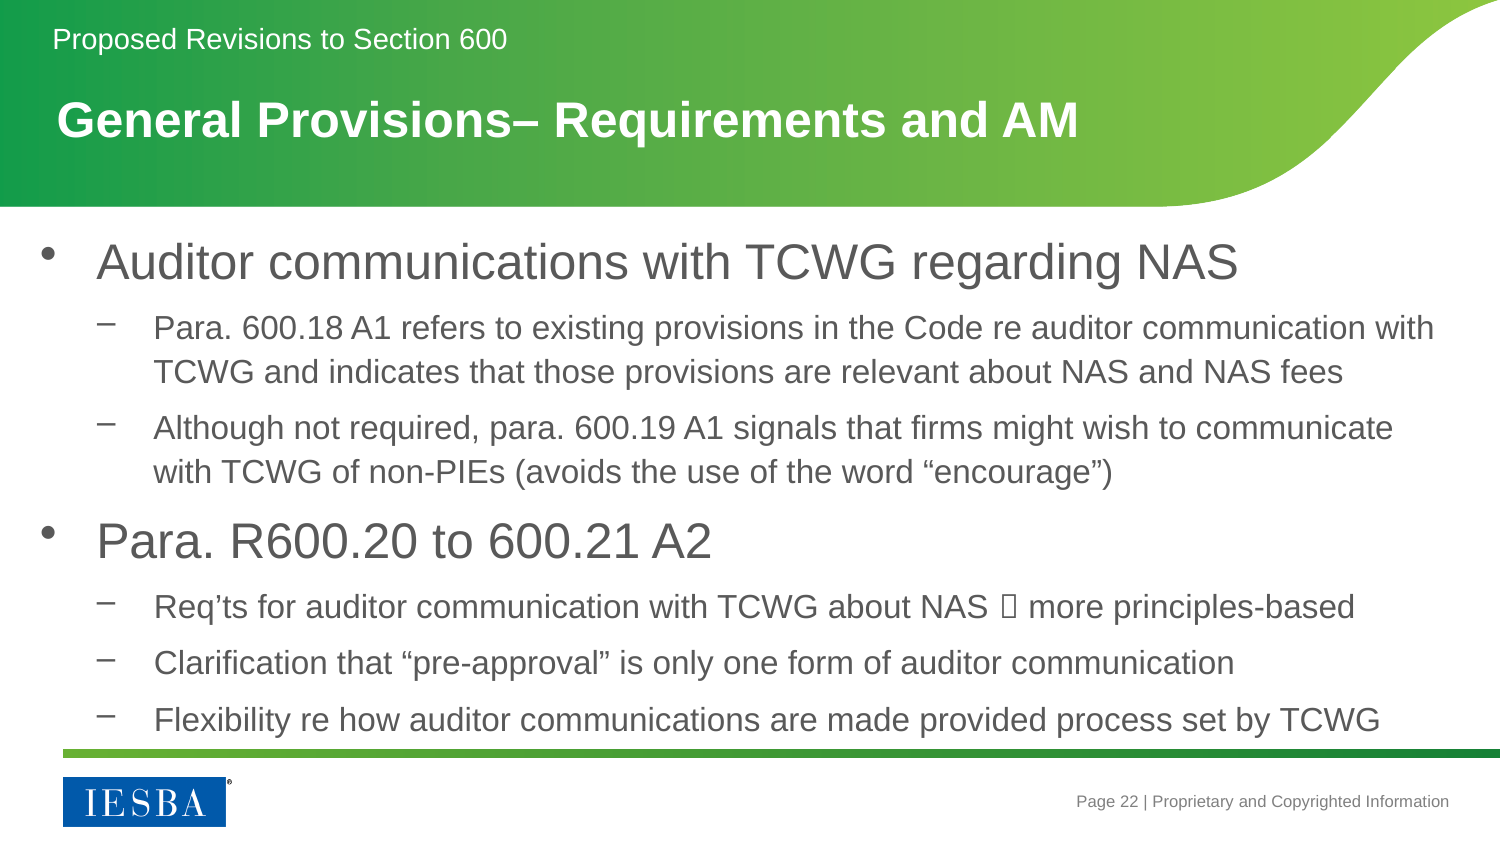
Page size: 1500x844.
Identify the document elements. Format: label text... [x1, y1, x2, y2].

picture [63, 777, 232, 827]
picture [0, 0, 1500, 207]
list Auditor communications with TCWG regarding NAS Para. 600.18 A1 refers to existing provisions in the Code re auditor communication with TCWG and indicates that those provisions are relevant about NAS and NAS fees Although not required, para. 600.19 A1 signals that firms might wish to communicate with TCWG of non-PIEs (avoids the use of the word “encourage”) Para. R600.20 to 600.21 A2 Req’ts for auditor communication with TCWG about NAS  more principles-based Clarification that “pre-approval” is only one form of auditor communication Flexibility re how auditor communications are made provided process set by TCWG [24, 221, 1475, 747]
text_box Proposed Revisions to Section 600 [37, 13, 788, 63]
title General Provisions– Requirements and AM [56, 84, 1357, 151]
